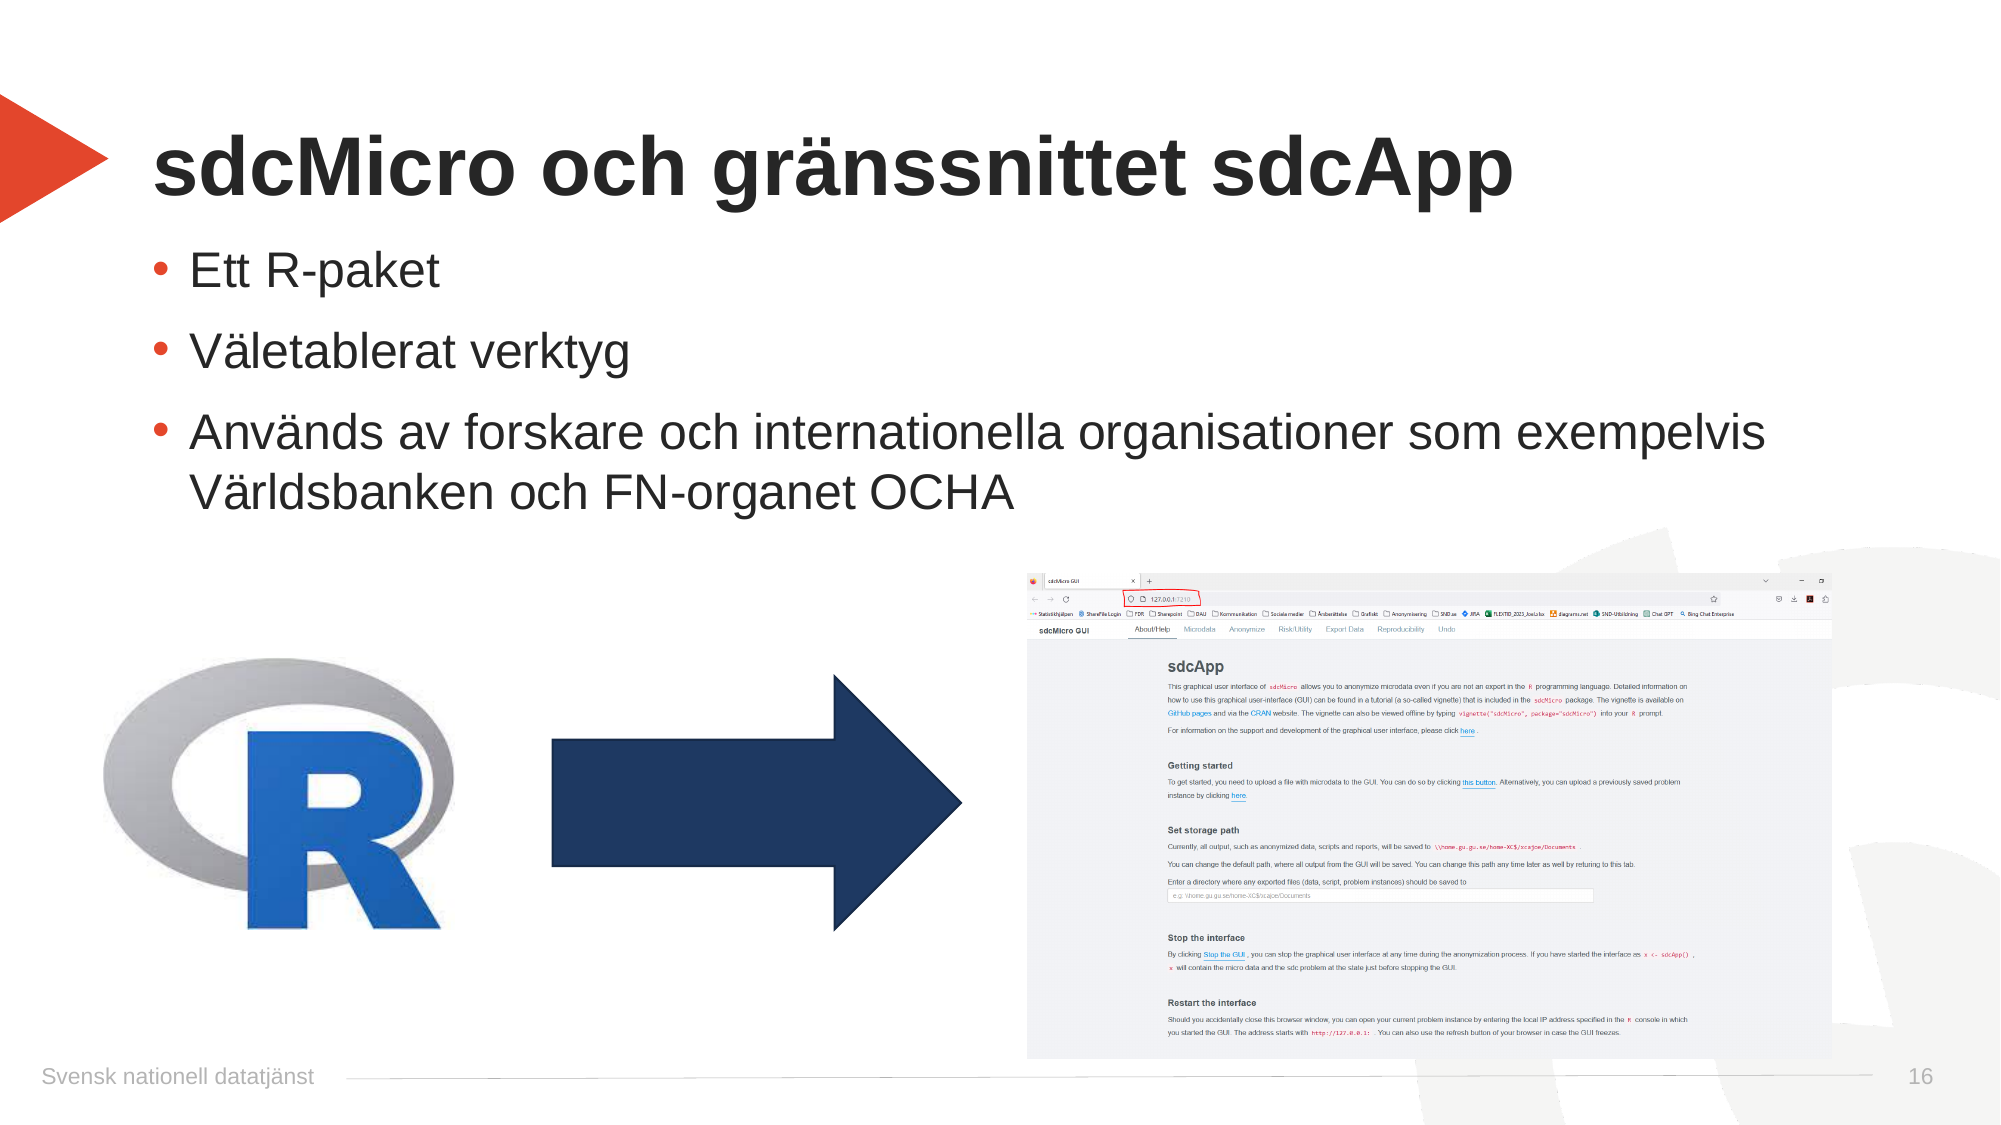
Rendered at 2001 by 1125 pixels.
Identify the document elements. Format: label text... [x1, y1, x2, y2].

text_box [551, 674, 963, 932]
title sdcMicro och gränssnittet sdcApp [137, 59, 1863, 230]
picture [103, 657, 455, 930]
list Ett R-paket Väletablerat verktyg Används av forskare och internationella organisationer som exempelvis Världsbanken och FN-organet OCHA [137, 230, 1863, 980]
picture [1027, 487, 2001, 1125]
